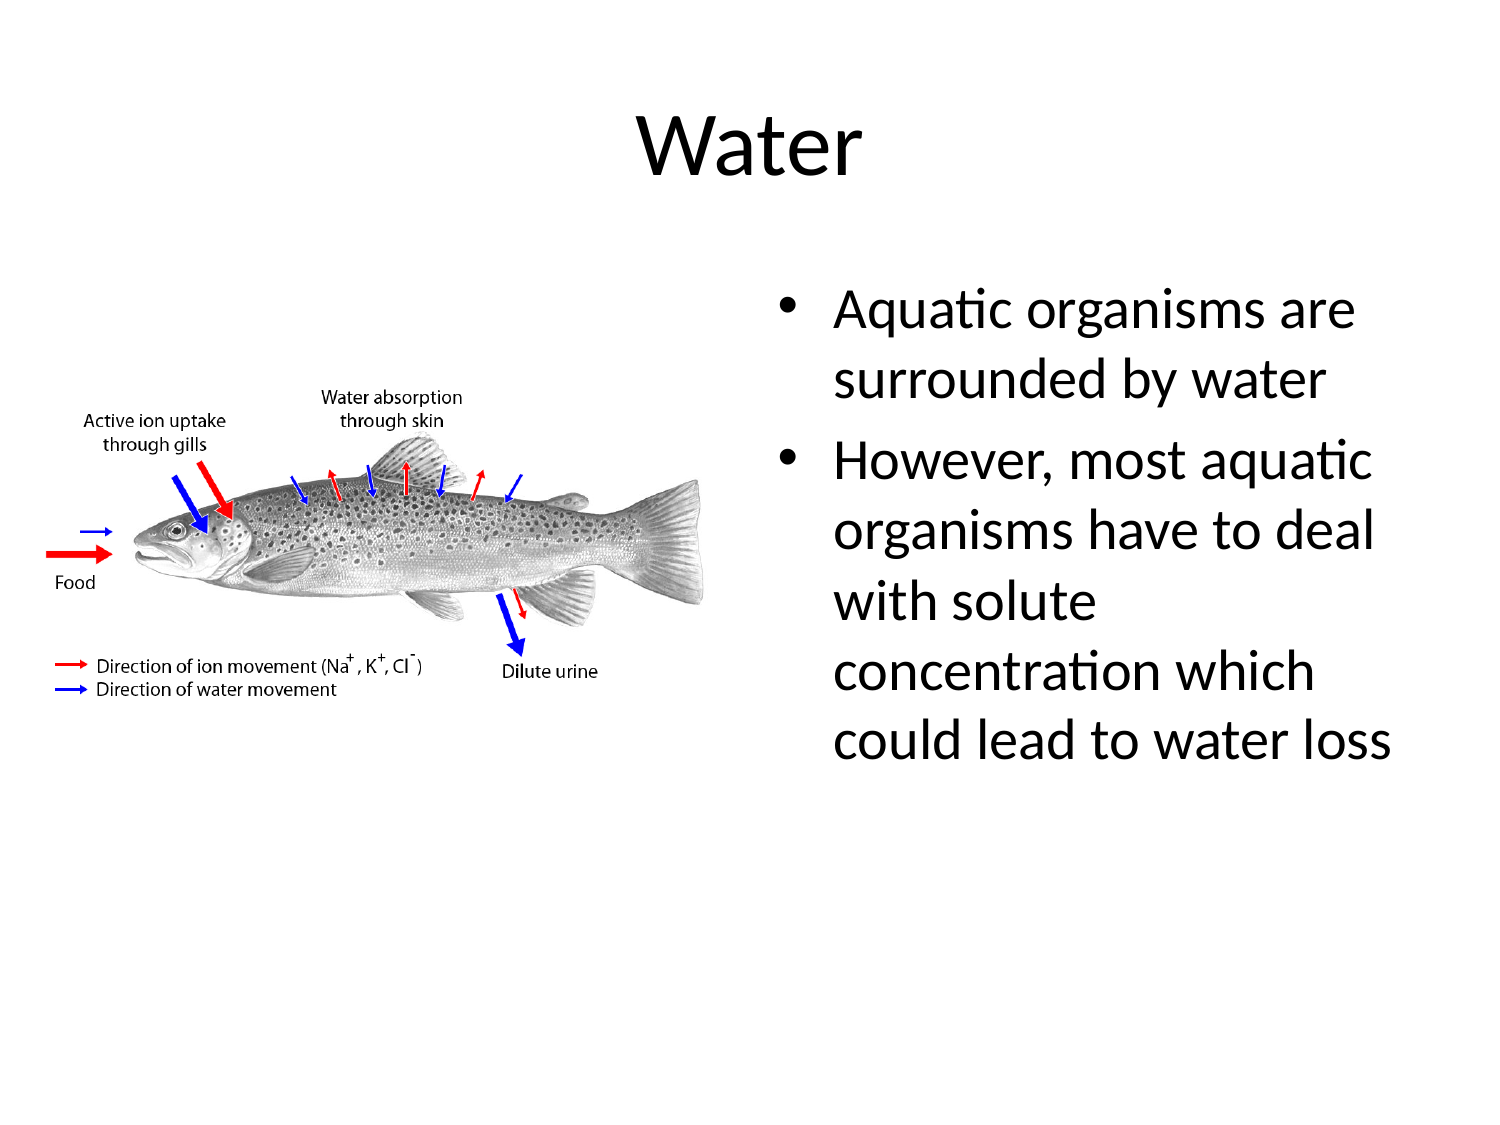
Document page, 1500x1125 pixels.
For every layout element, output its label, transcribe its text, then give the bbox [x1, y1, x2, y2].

list Aquatic organisms are surrounded by water However, most aquatic organisms have to deal with solute concentration which could lead to water loss [762, 262, 1425, 1005]
picture [24, 374, 738, 732]
title Water [75, 45, 1425, 233]
